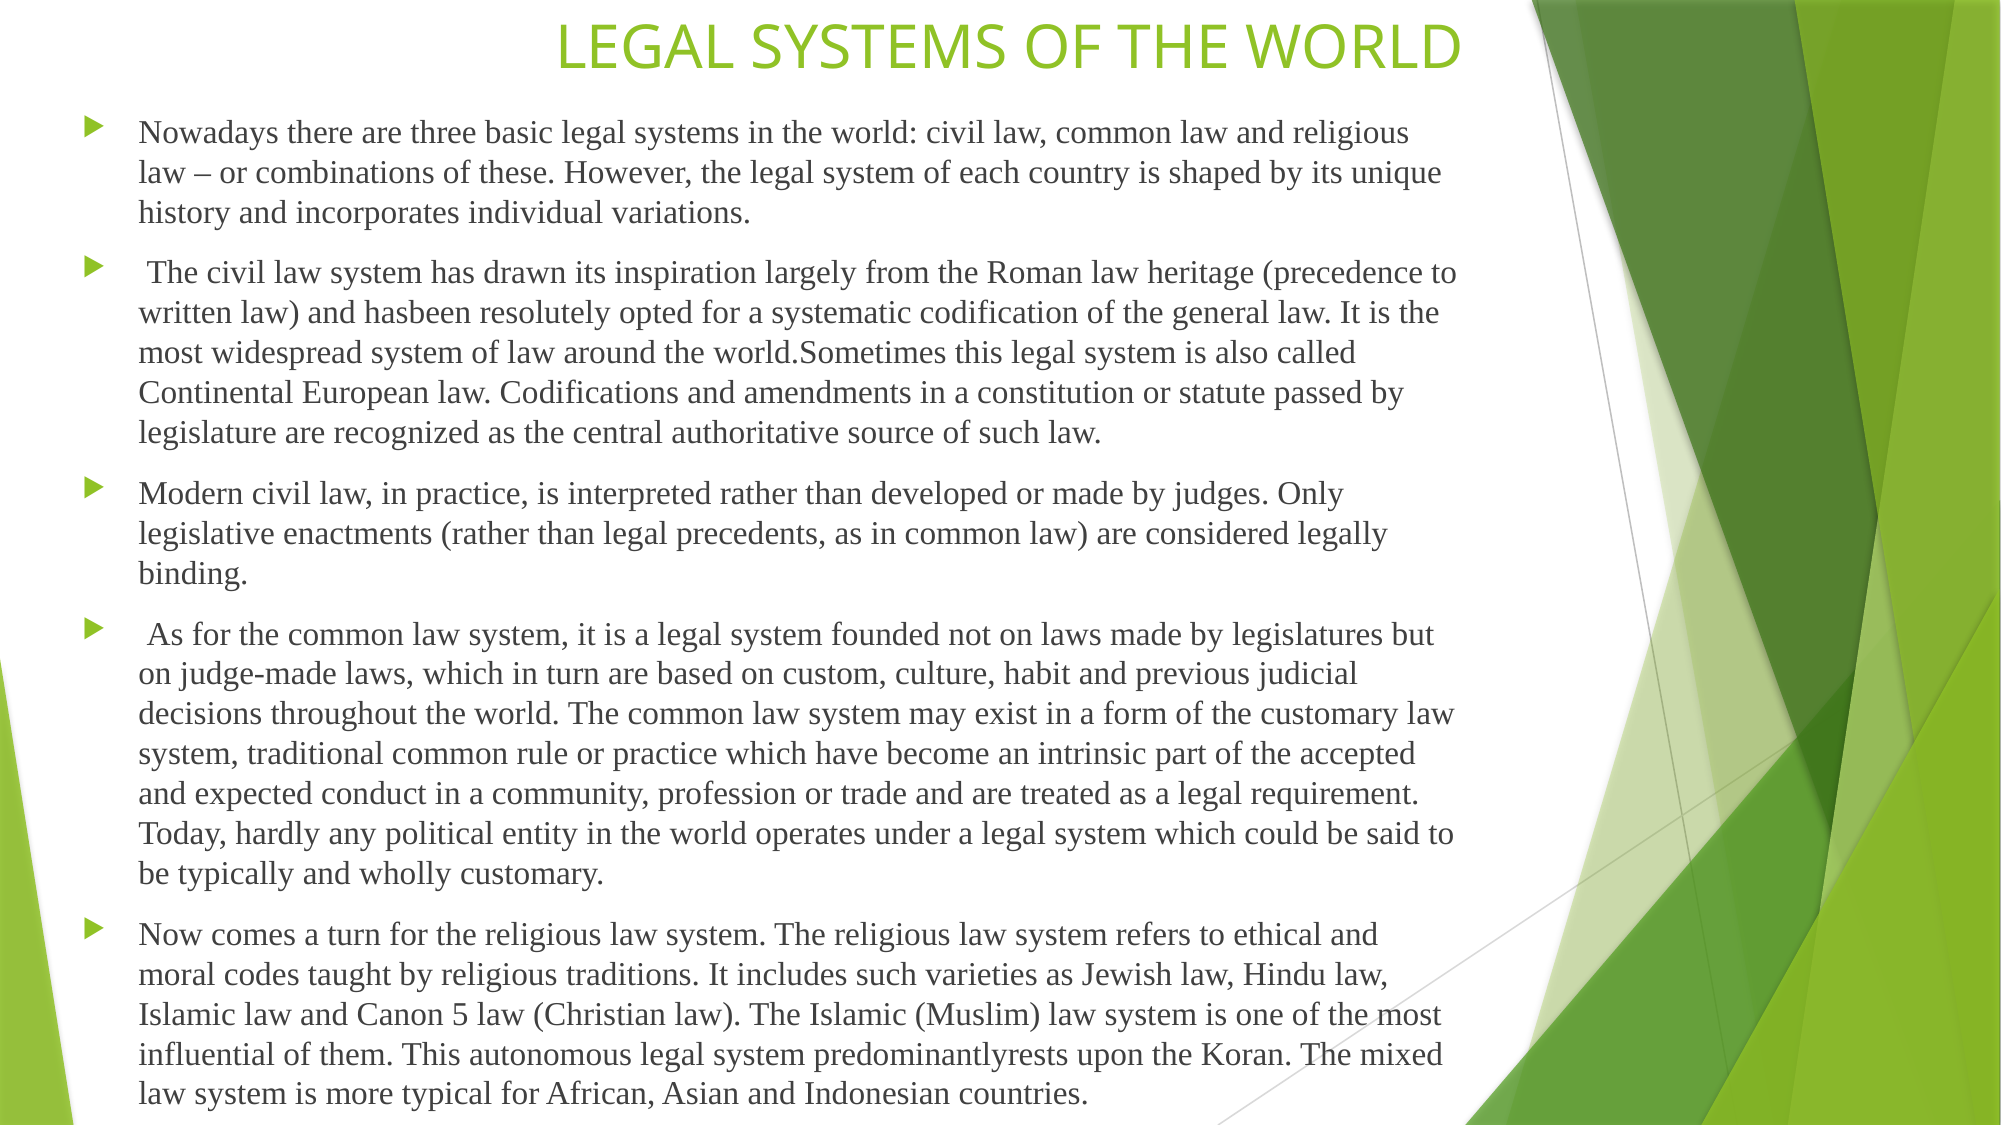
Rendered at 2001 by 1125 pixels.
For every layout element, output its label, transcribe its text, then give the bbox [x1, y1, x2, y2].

title LEGAL SYSTEMS OF THE WORLD [539, 0, 1529, 103]
list Nowadays there are three basic legal systems in the world: civil law, common law and religious law – or combinations of these. However, the legal system of each country is shaped by its unique history and incorporates individual variations. The civil law system has drawn its inspiration largely from the Roman law heritage (precedence to written law) and hasbeen resolutely opted for a systematic codification of the general law. It is the most widespread system of law around the world.Sometimes this legal system is also called Continental European law. Codifications and amendments in a constitution or statute passed by legislature are recognized as the central authoritative source of such law. Modern civil law, in practice, is interpreted rather than developed or made by judges. Only legislative enactments (rather than legal precedents, as in common law) are considered legally binding. As for the common law system, it is a legal system founded not on laws made by legislatures but on judge-made laws, which in turn are based on custom, culture, habit and previous judicial decisions throughout the world. The common law system may exist in a form of the customary law system, traditional common rule or practice which have become an intrinsic part of the accepted and expected conduct in a community, profession or trade and are treated as a legal requirement. Today, hardly any political entity in the world operates under a legal system which could be said to be typically and wholly customary. Now comes a turn for the religious law system. The religious law system refers to ethical and moral codes taught by religious traditions. It includes such varieties as Jewish law, Hindu law, Islamic law and Canon 5 law (Christian law). The Islamic (Muslim) law system is one of the most influential of them. This autonomous legal system predominantlyrests upon the Koran. The mixed law system is more typical for African, Asian and Indonesian countries. [67, 102, 1478, 1125]
